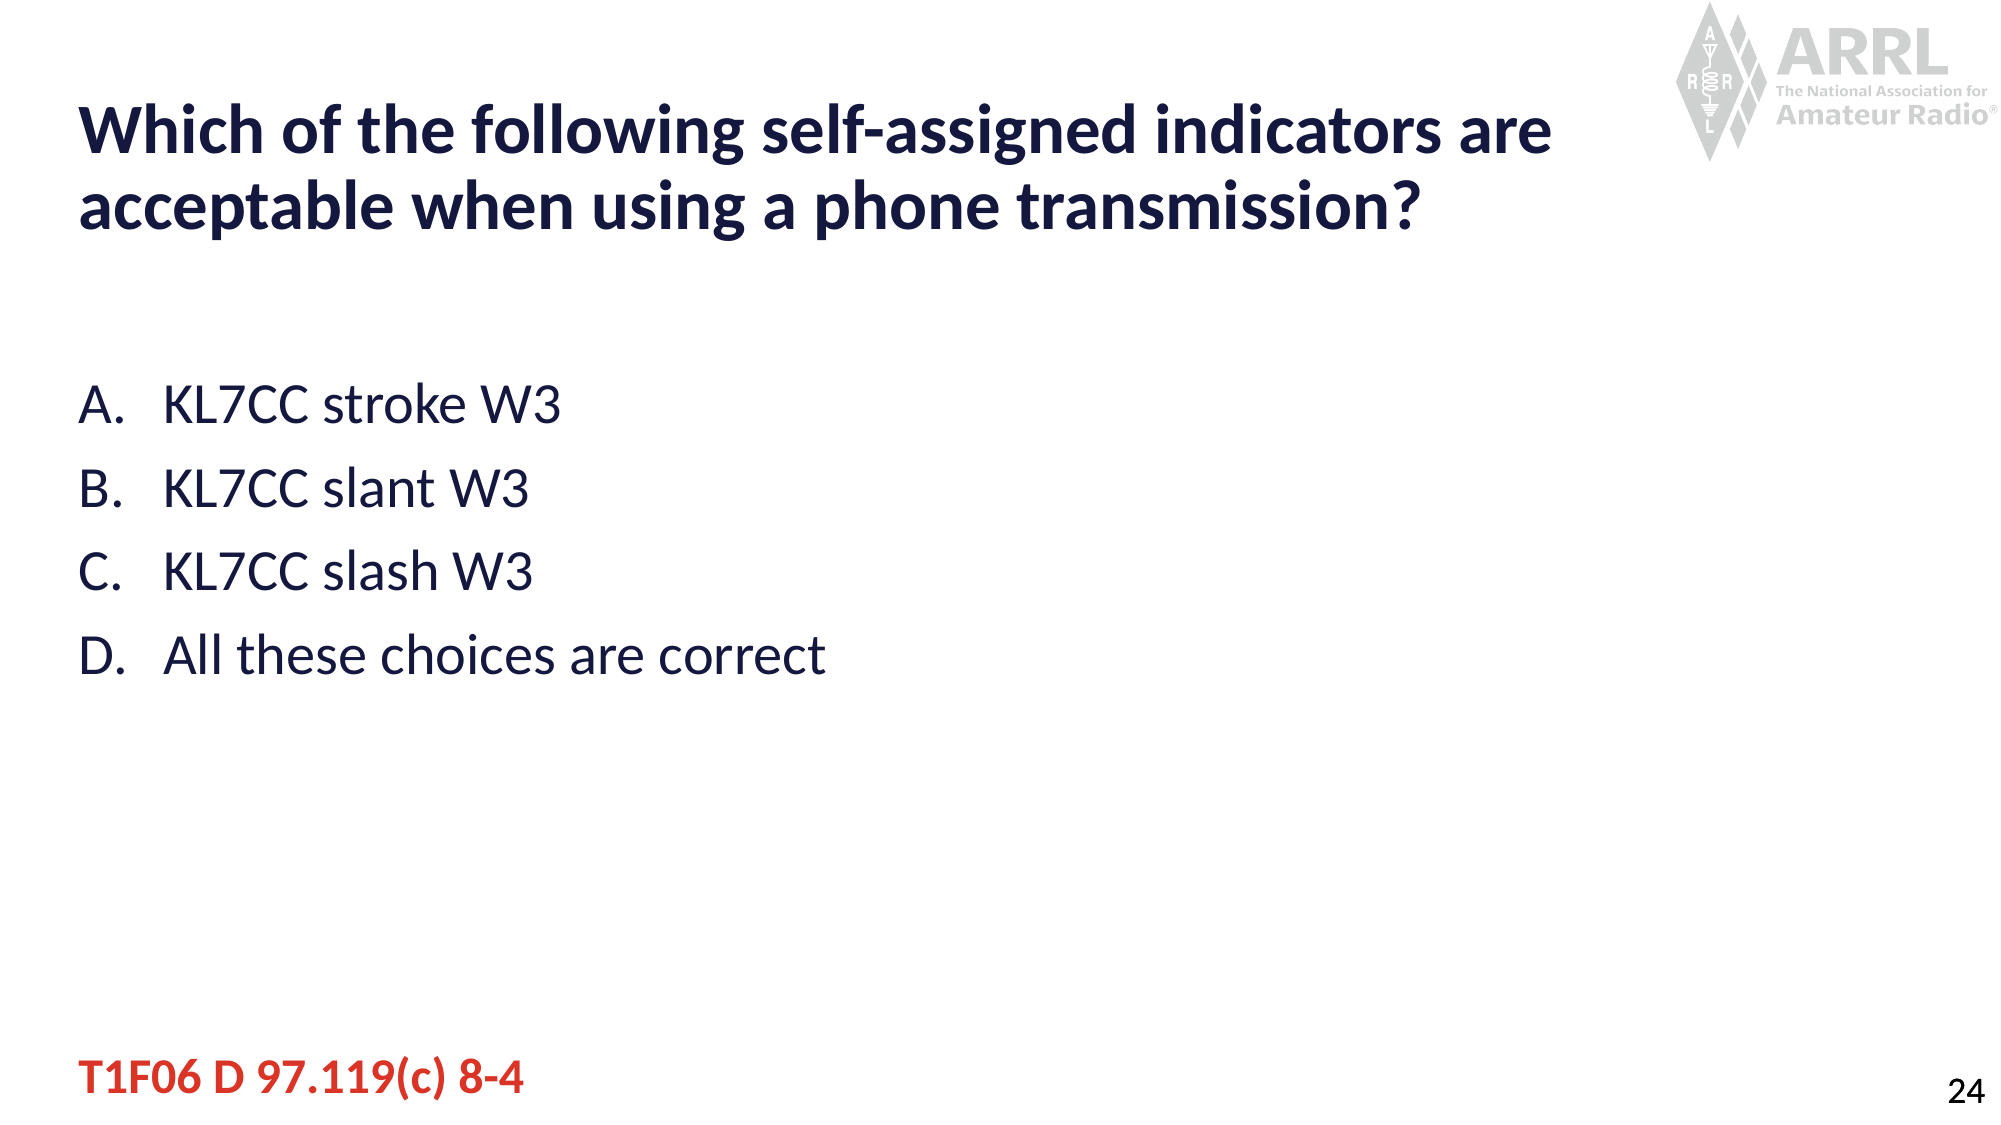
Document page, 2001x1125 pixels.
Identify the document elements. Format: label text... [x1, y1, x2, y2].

picture [1674, 0, 2000, 164]
text_box T1F06 D 97.119(c) 8-4 [63, 1036, 921, 1112]
list KL7CC stroke W3 KL7CC slant W3 KL7CC slash W3 All these choices are correct [63, 365, 1863, 989]
title Which of the following self-assigned indicators are acceptable when using a phone transmission? [63, 59, 1863, 278]
